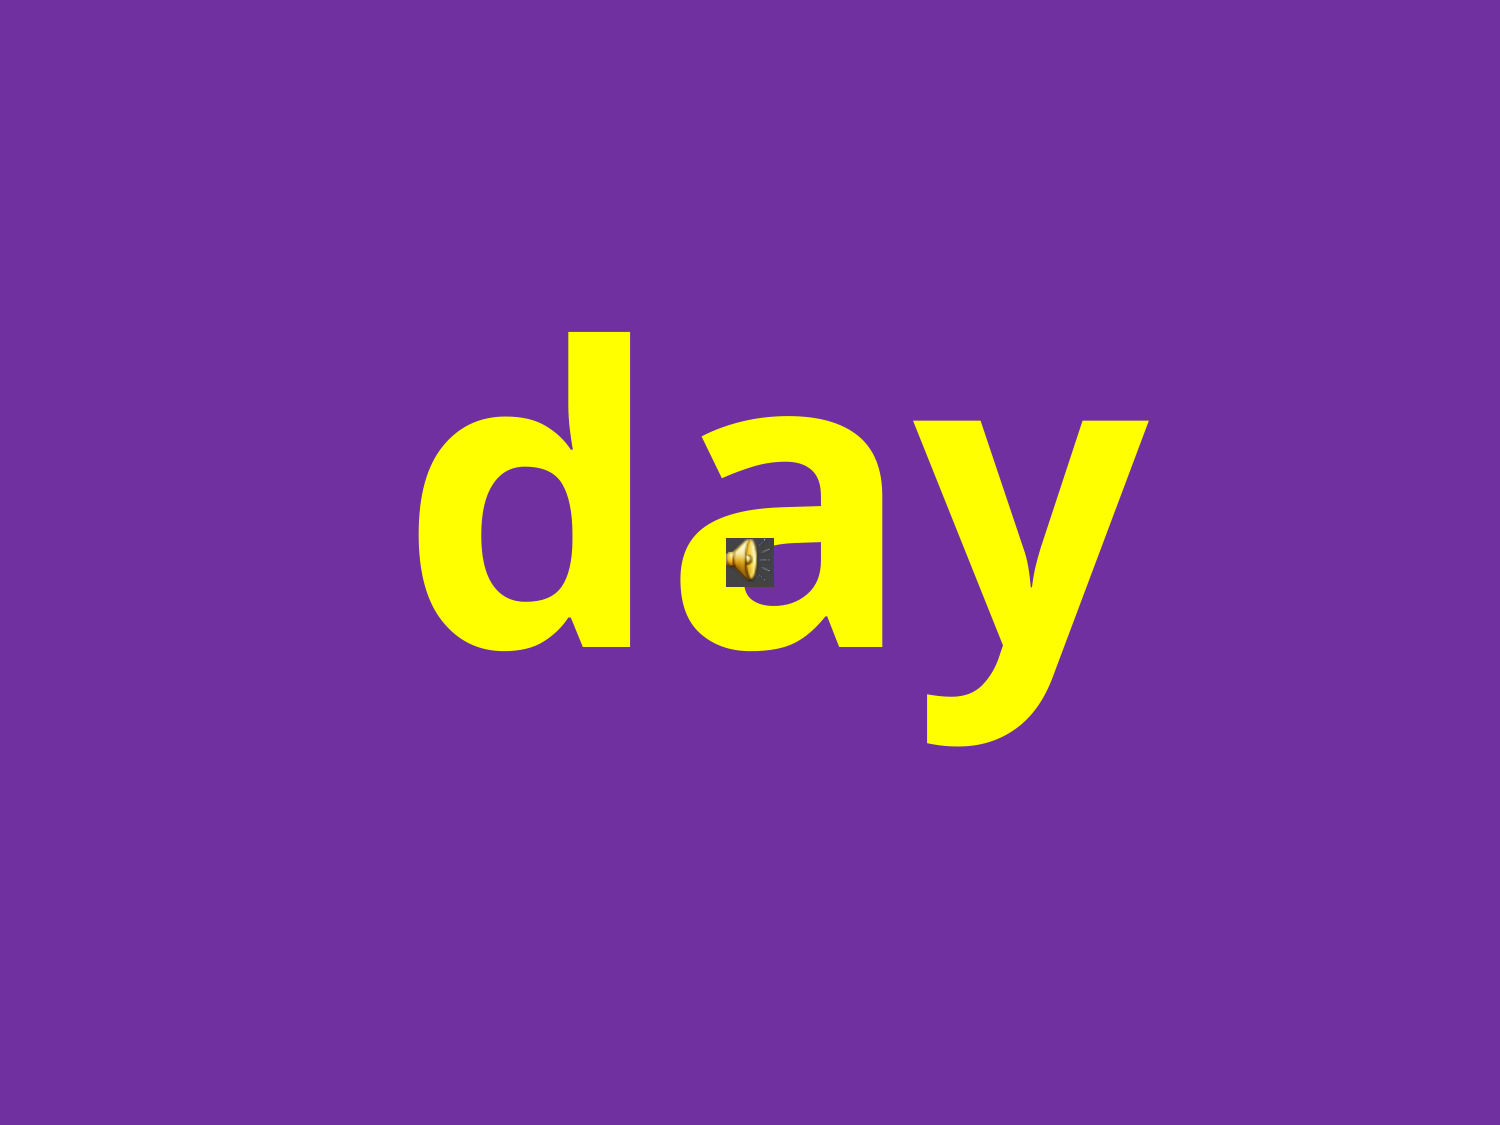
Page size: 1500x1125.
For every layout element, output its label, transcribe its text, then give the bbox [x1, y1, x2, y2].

text_box day [99, 224, 1450, 738]
picture [724, 537, 776, 588]
